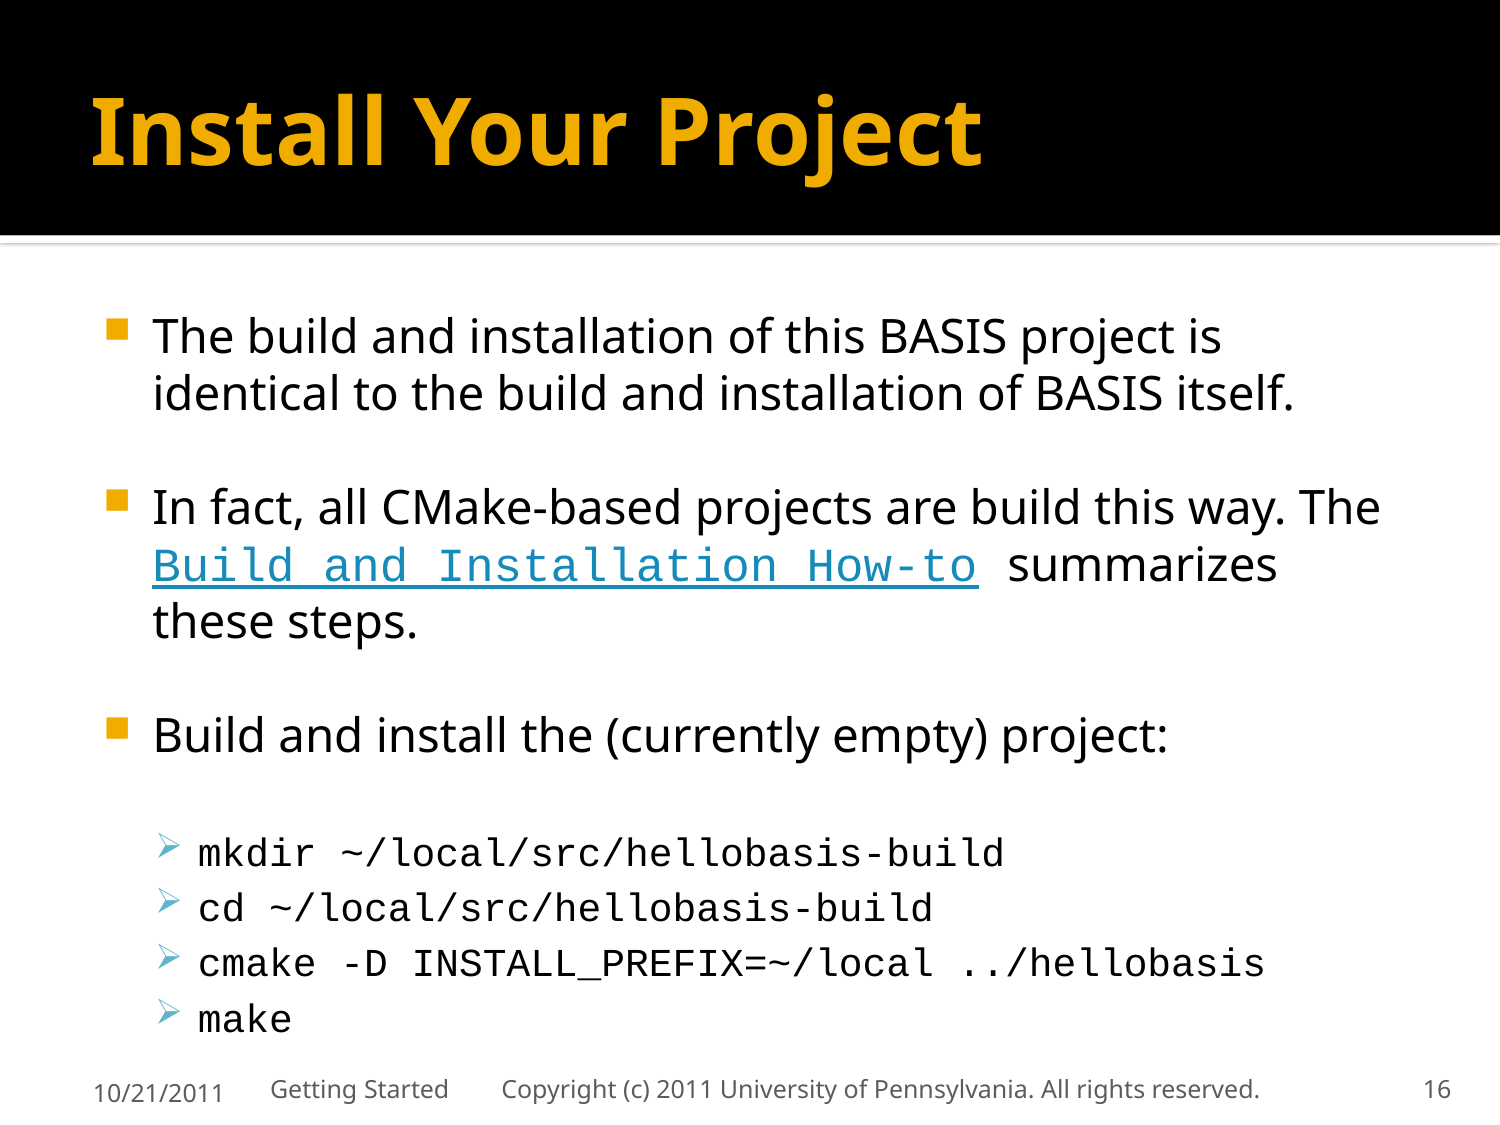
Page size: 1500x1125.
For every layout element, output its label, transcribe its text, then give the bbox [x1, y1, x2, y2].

title Install Your Project [75, 25, 1425, 231]
slide_number 16 [1345, 1062, 1467, 1108]
list The build and installation of this BASIS project is identical to the build and installation of BASIS itself. In fact, all CMake-based projects are build this way. The Build and Installation How-to summarizes these steps. Build and install the (currently empty) project: mkdir ~/local/src/hellobasis-build cd ~/local/src/hellobasis-build cmake -D INSTALL_PREFIX=~/local ../hellobasis make [75, 291, 1425, 1050]
footer Getting Started Copyright (c) 2011 University of Pennsylvania. All rights reserved. [262, 1062, 1337, 1108]
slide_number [75, 1062, 238, 1108]
